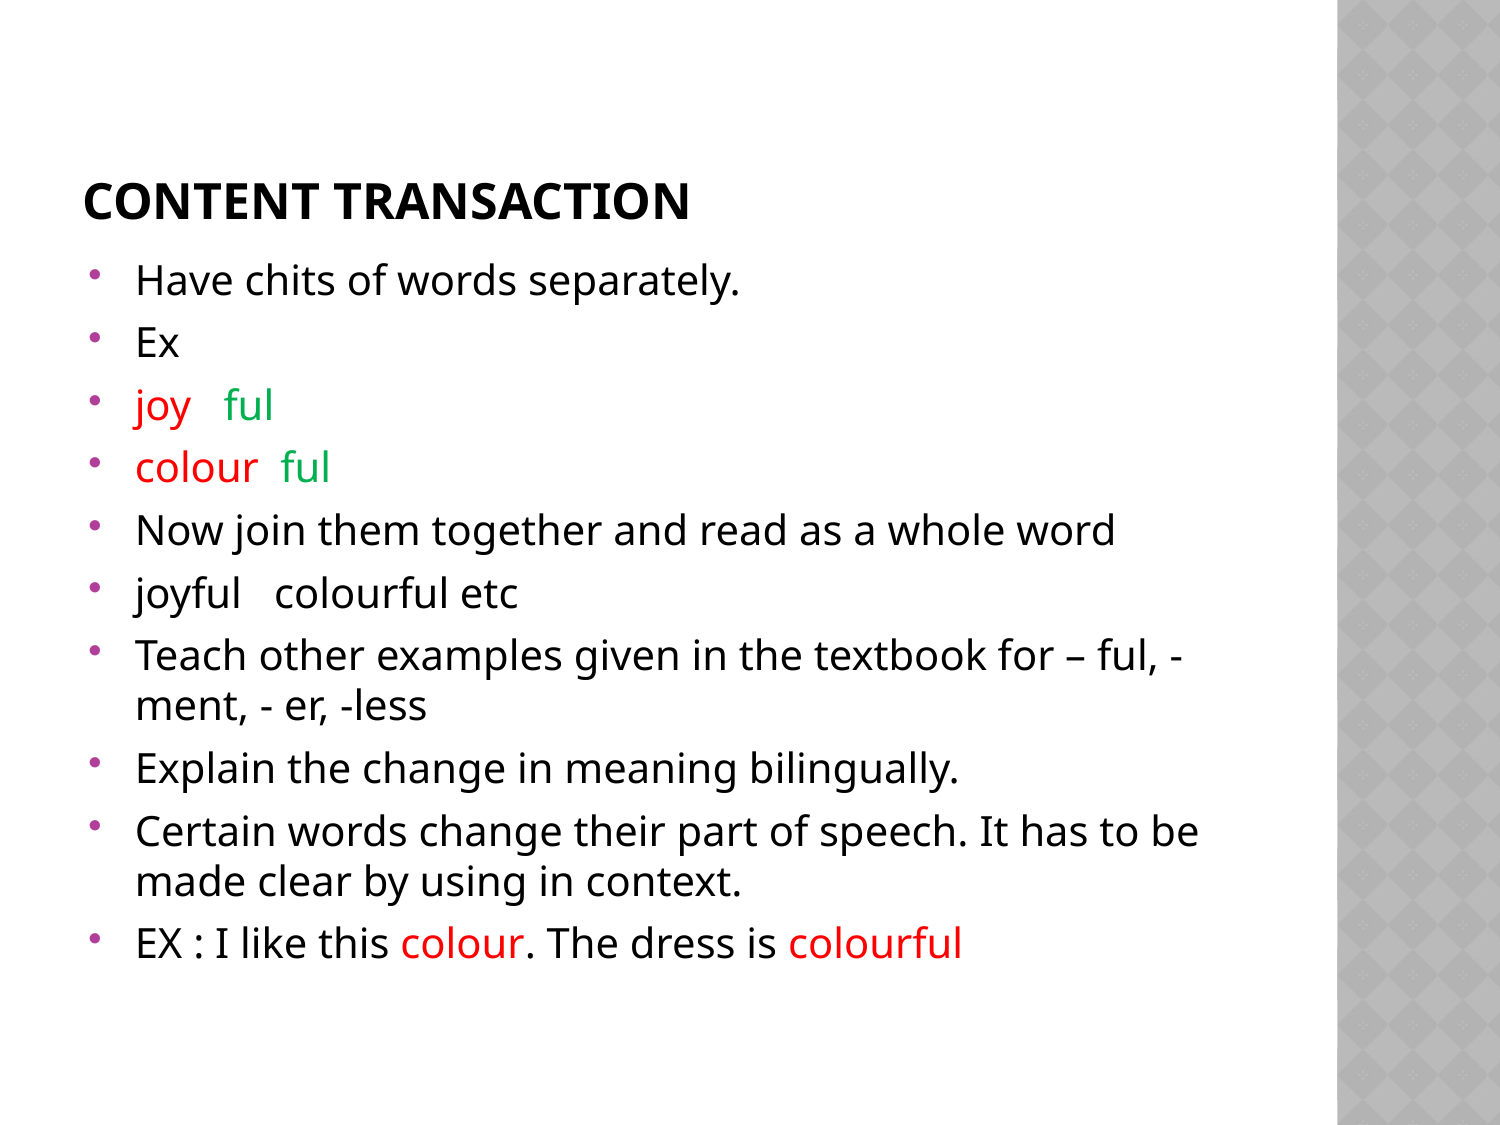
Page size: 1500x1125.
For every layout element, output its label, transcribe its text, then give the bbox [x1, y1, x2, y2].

list Have chits of words separately. Ex joy ful colour ful Now join them together and read as a whole word joyful colourful etc Teach other examples given in the textbook for – ful, -ment, - er, -less Explain the change in meaning bilingually. Certain words change their part of speech. It has to be made clear by using in context. EX : I like this colour. The dress is colourful [75, 246, 1263, 1068]
title Content TRansaction [75, 37, 1043, 230]
